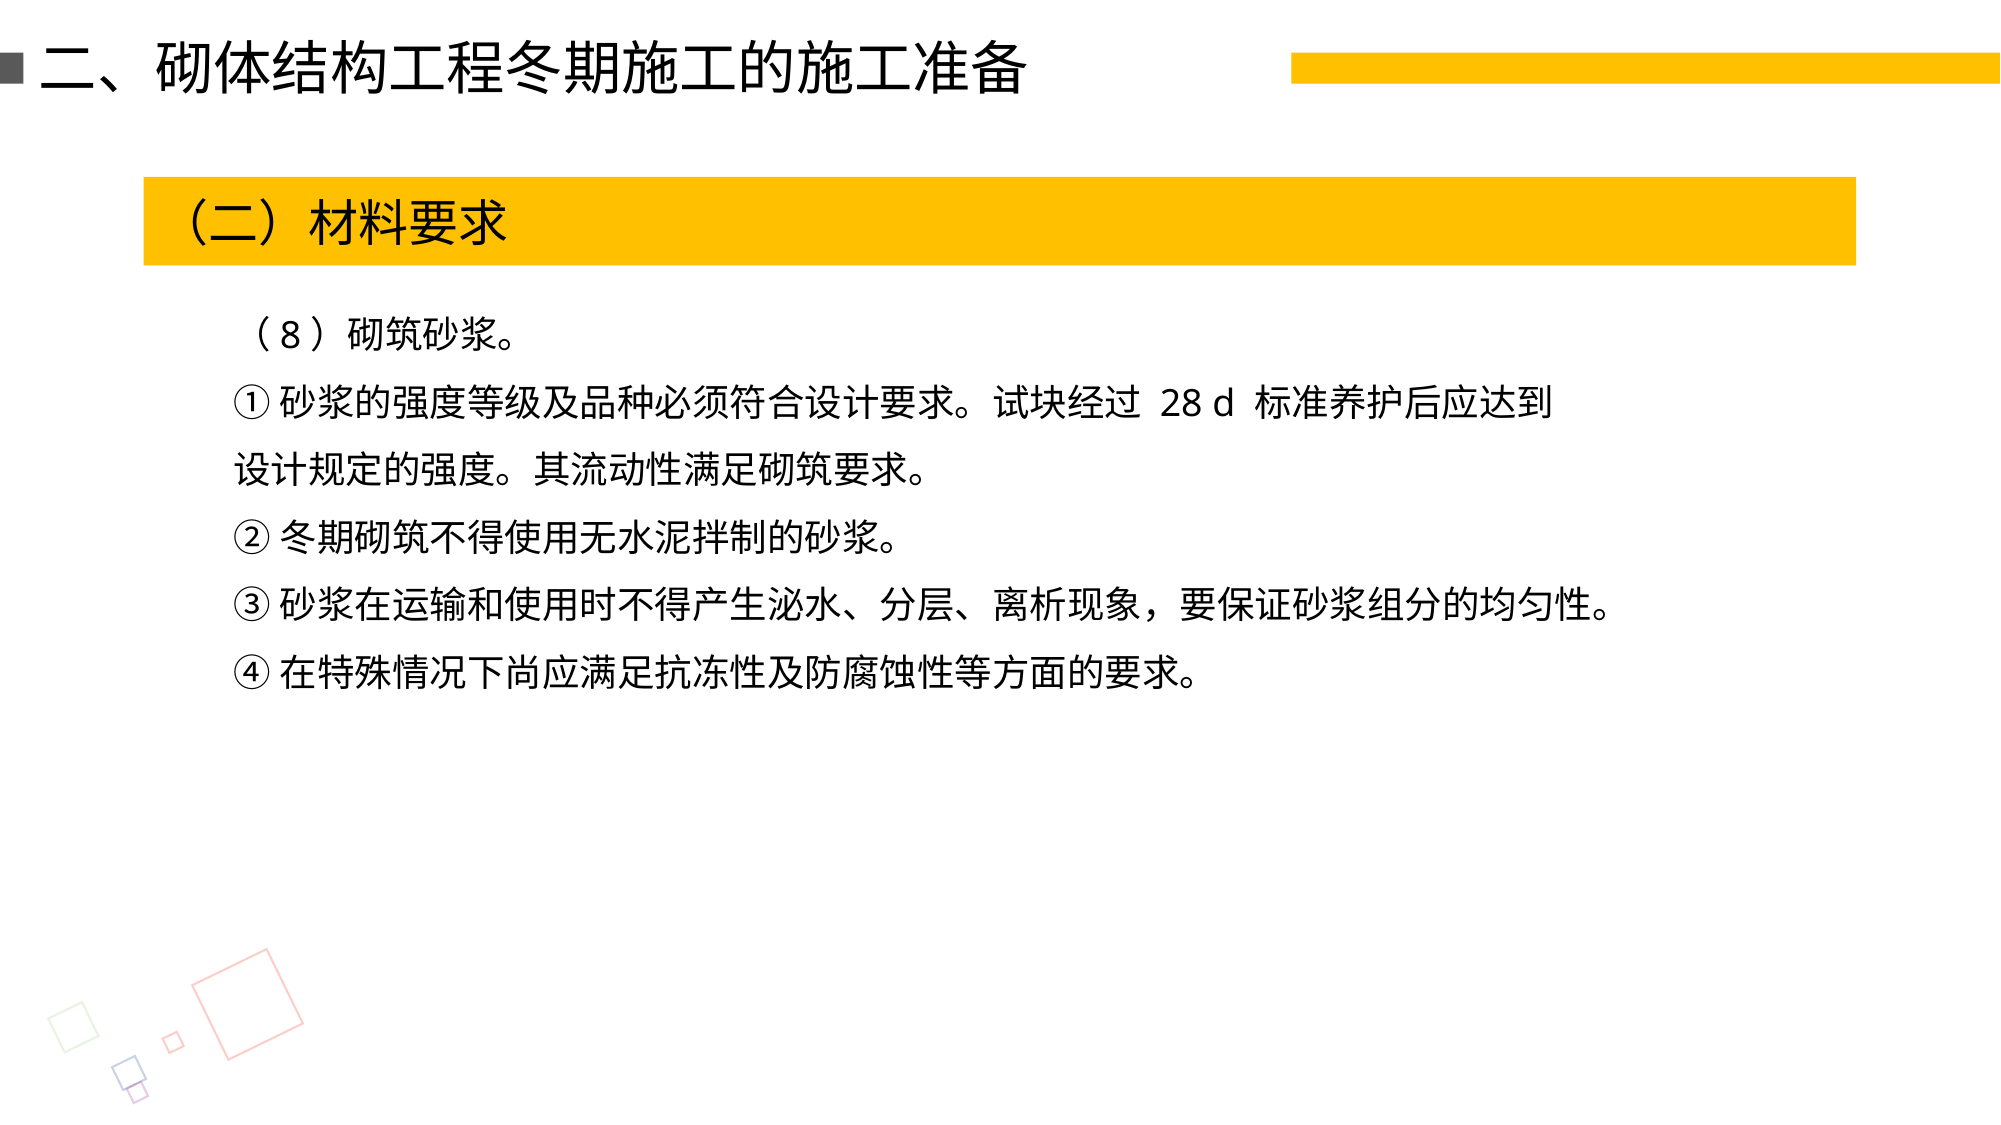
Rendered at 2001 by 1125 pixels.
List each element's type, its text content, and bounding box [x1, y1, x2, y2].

text_box [110, 1054, 148, 1092]
text_box [161, 1030, 186, 1055]
text_box （二）材料要求 [143, 176, 1857, 266]
text_box [125, 1080, 150, 1105]
text_box 二、砌体结构工程冬期施工的施工准备 [24, 23, 1045, 109]
text_box （8）砌筑砂浆。 ①砂浆的强度等级及品种必须符合设计要求。试块经过 28 d 标准养护后应达到 设计规定的强度。其流动性满足砌筑要求。 ②冬期砌筑不得使用无水泥拌制的砂浆。 ③砂浆在运输和使用时不得产生泌水、分层、离析现象，要保证砂浆组分的均匀性。 ④在特殊情况下尚应满足抗冻性及防腐蚀性等方面的要求。 [143, 281, 1857, 702]
text_box [190, 947, 305, 1062]
text_box [46, 1000, 100, 1054]
